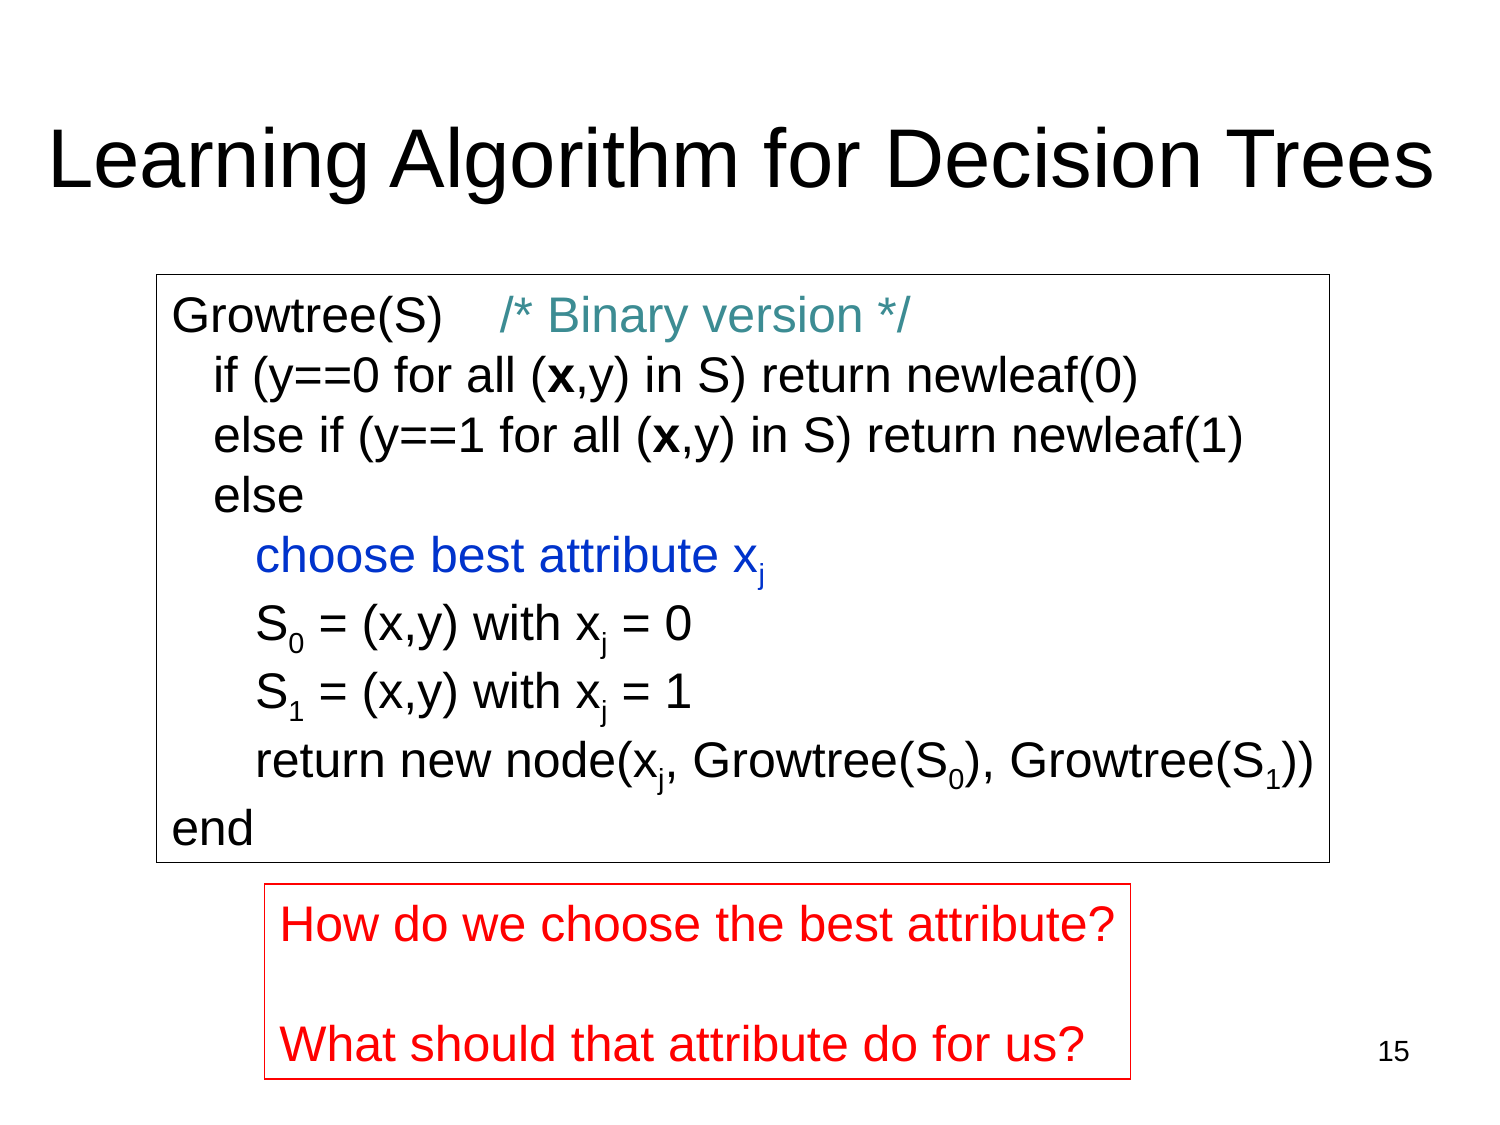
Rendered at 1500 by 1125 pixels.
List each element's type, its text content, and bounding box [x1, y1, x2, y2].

text_box Growtree(S) /* Binary version */ if (y==0 for all (x,y) in S) return newleaf(0) else if (y==1 for all (x,y) in S) return newleaf(1) else choose best attribute xj S0 = (x,y) with xj = 0 S1 = (x,y) with xj = 1 return new node(xj, Growtree(S0), Growtree(S1)) end [156, 274, 1330, 863]
text_box Learning Algorithm for Decision Trees [32, 97, 1451, 212]
slide_number 15 [1074, 1024, 1426, 1103]
text_box How do we choose the best attribute? What should that attribute do for us? [264, 884, 1131, 1079]
